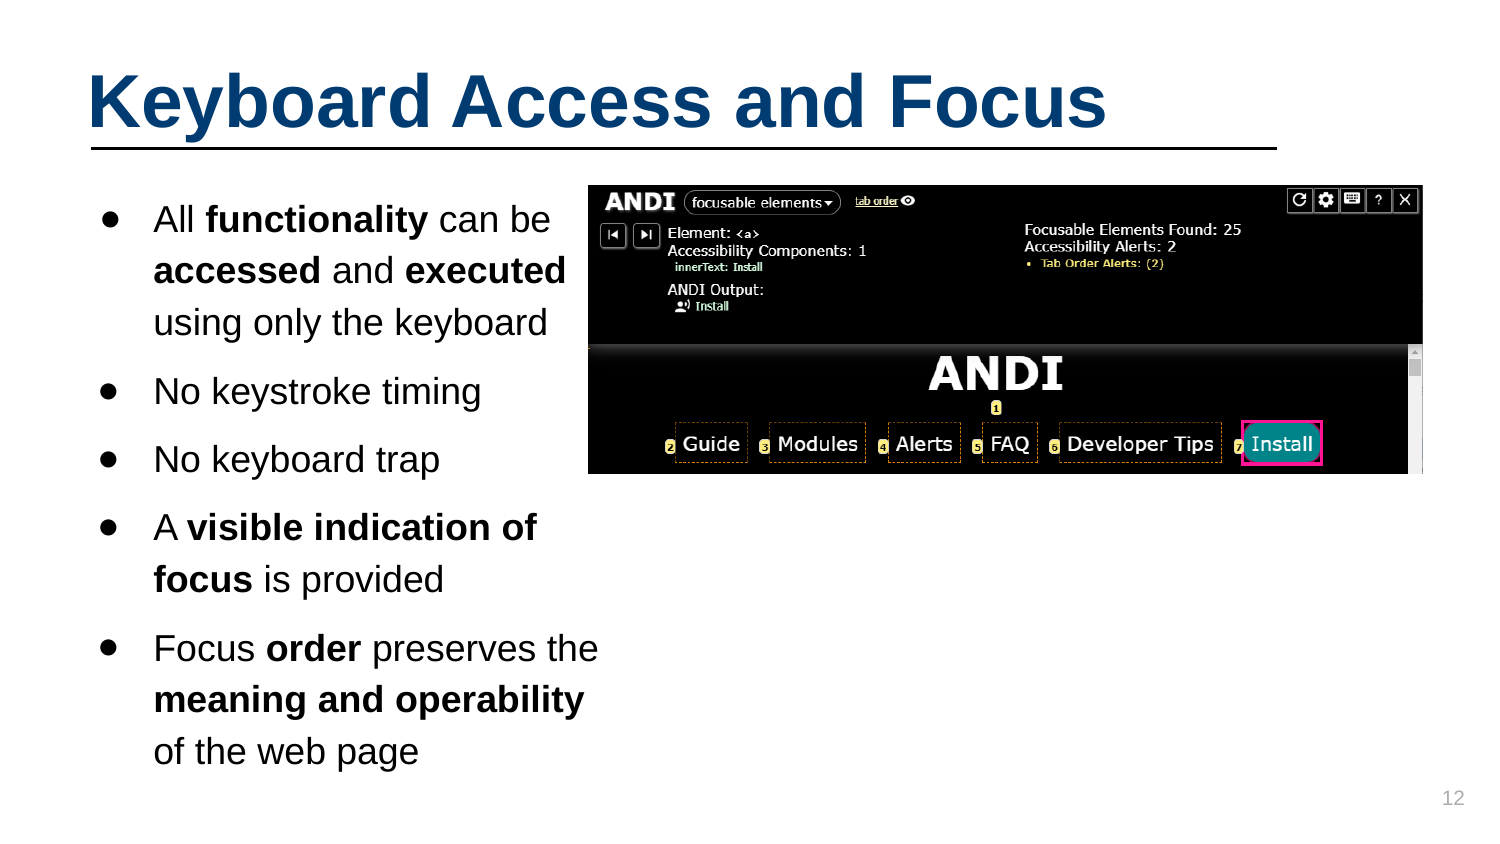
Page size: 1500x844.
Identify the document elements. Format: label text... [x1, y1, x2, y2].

slide_number 12 [1389, 764, 1480, 830]
list All functionality can be accessed and executed using only the keyboard No keystroke timing No keyboard trap A visible indication of focus is provided Focus order preserves the meaning and operability of the web page [63, 173, 627, 809]
picture [588, 185, 1423, 474]
title Keyboard Access and Focus [72, 12, 1390, 158]
